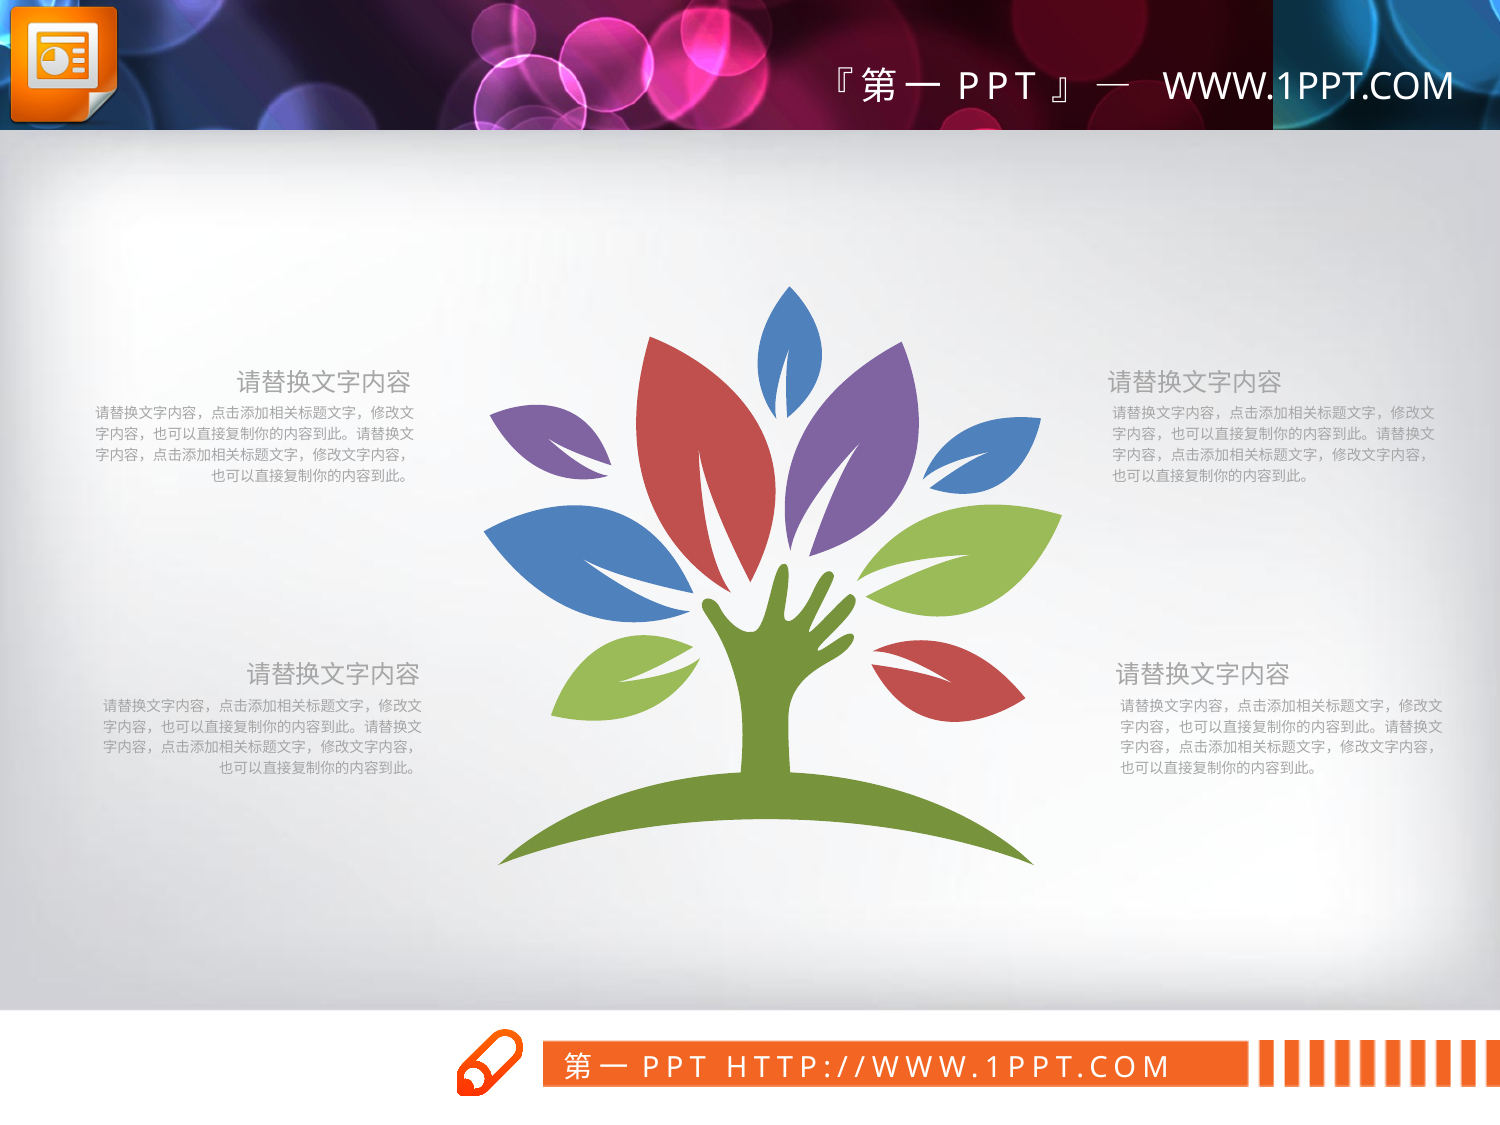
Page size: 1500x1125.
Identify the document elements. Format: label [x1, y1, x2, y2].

picture [0, 0, 1500, 1012]
text_box [76, 290, 1458, 866]
picture [543, 1040, 1500, 1087]
